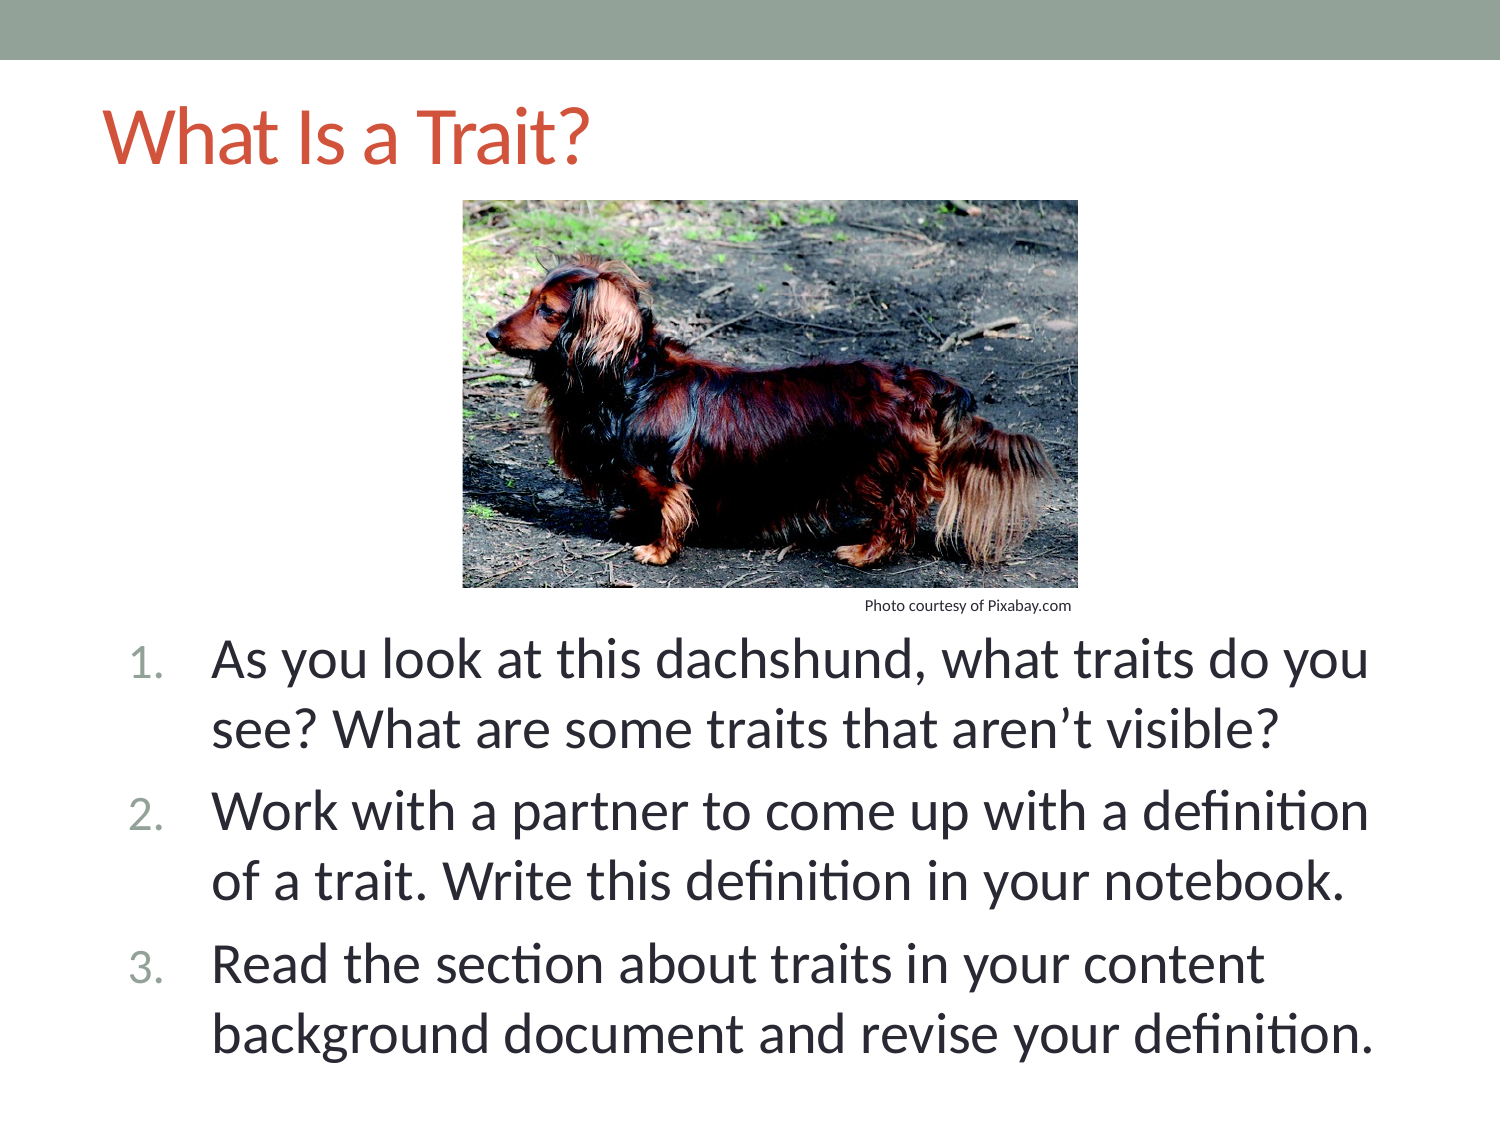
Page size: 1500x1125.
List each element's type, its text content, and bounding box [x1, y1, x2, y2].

title What Is a Trait? [87, 50, 1425, 213]
list As you look at this dachshund, what traits do you see? What are some traits that aren’t visible? Work with a partner to come up with a definition of a trait. Write this definition in your notebook. Read the section about traits in your content background document and revise your definition. [112, 612, 1438, 1100]
text_box Photo courtesy of Pixabay.com [849, 587, 1100, 623]
picture [462, 199, 1079, 588]
